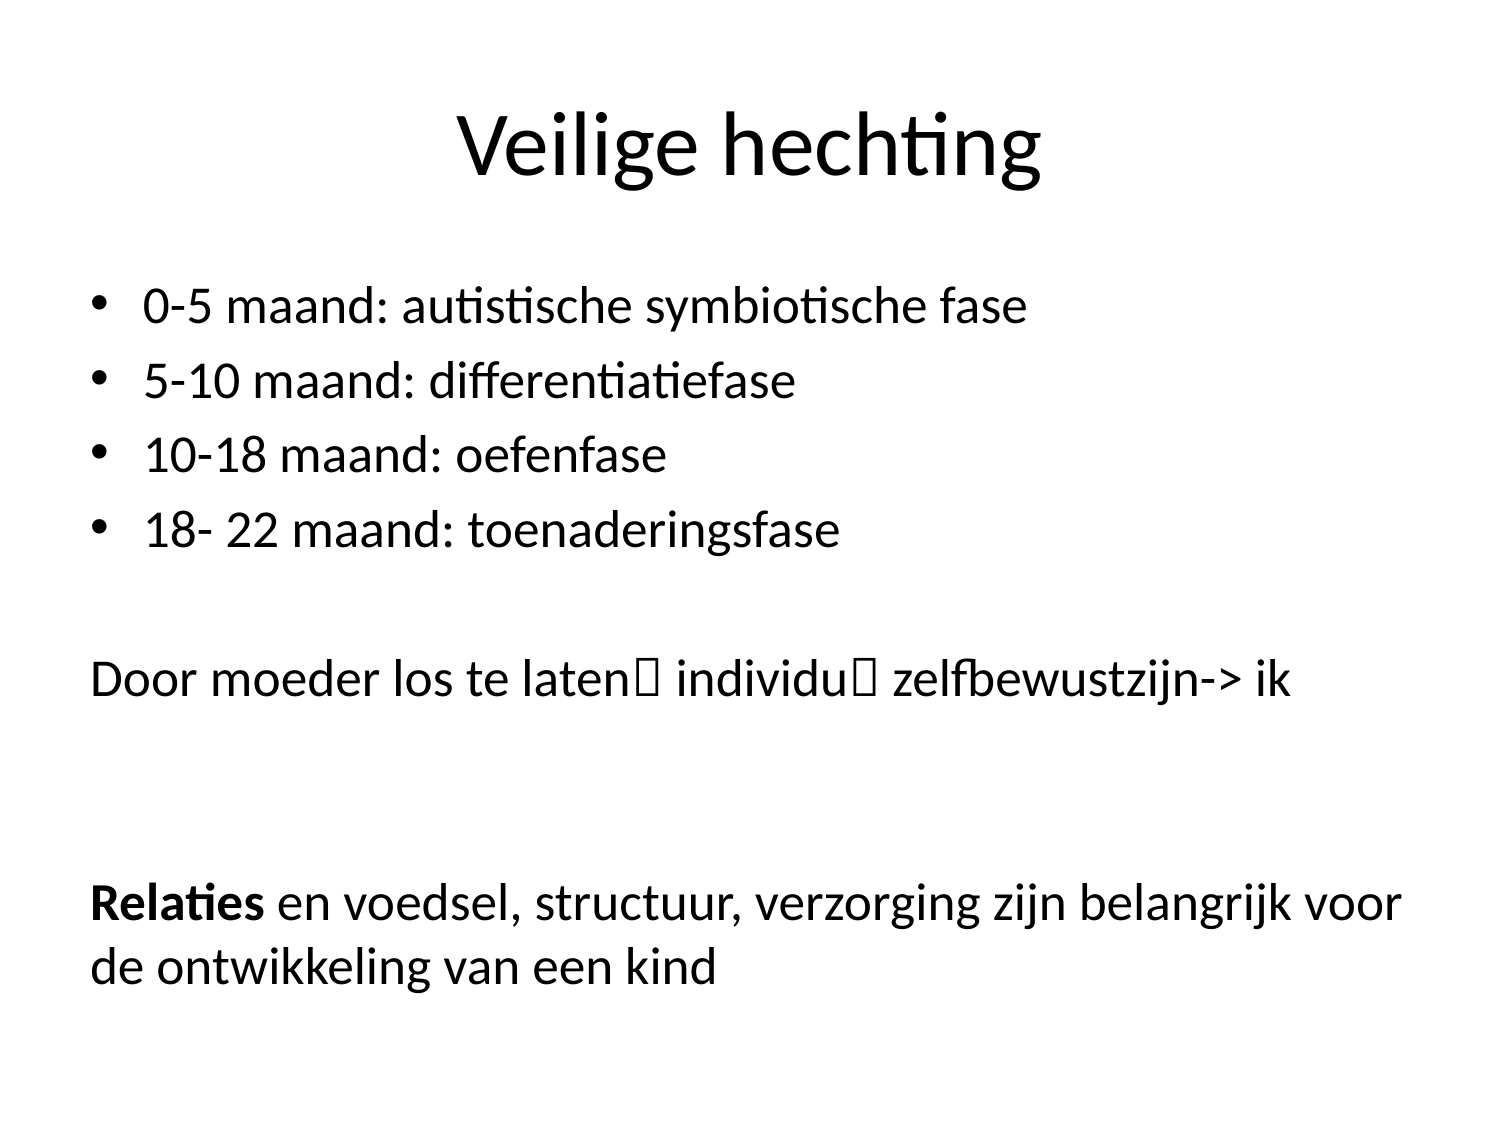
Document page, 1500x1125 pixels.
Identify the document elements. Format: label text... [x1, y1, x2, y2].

list 0-5 maand: autistische symbiotische fase 5-10 maand: differentiatiefase 10-18 maand: oefenfase 18- 22 maand: toenaderingsfase Door moeder los te laten individu zelfbewustzijn-> ik Relaties en voedsel, structuur, verzorging zijn belangrijk voor de ontwikkeling van een kind [75, 262, 1425, 1005]
title Veilige hechting [75, 45, 1425, 233]
